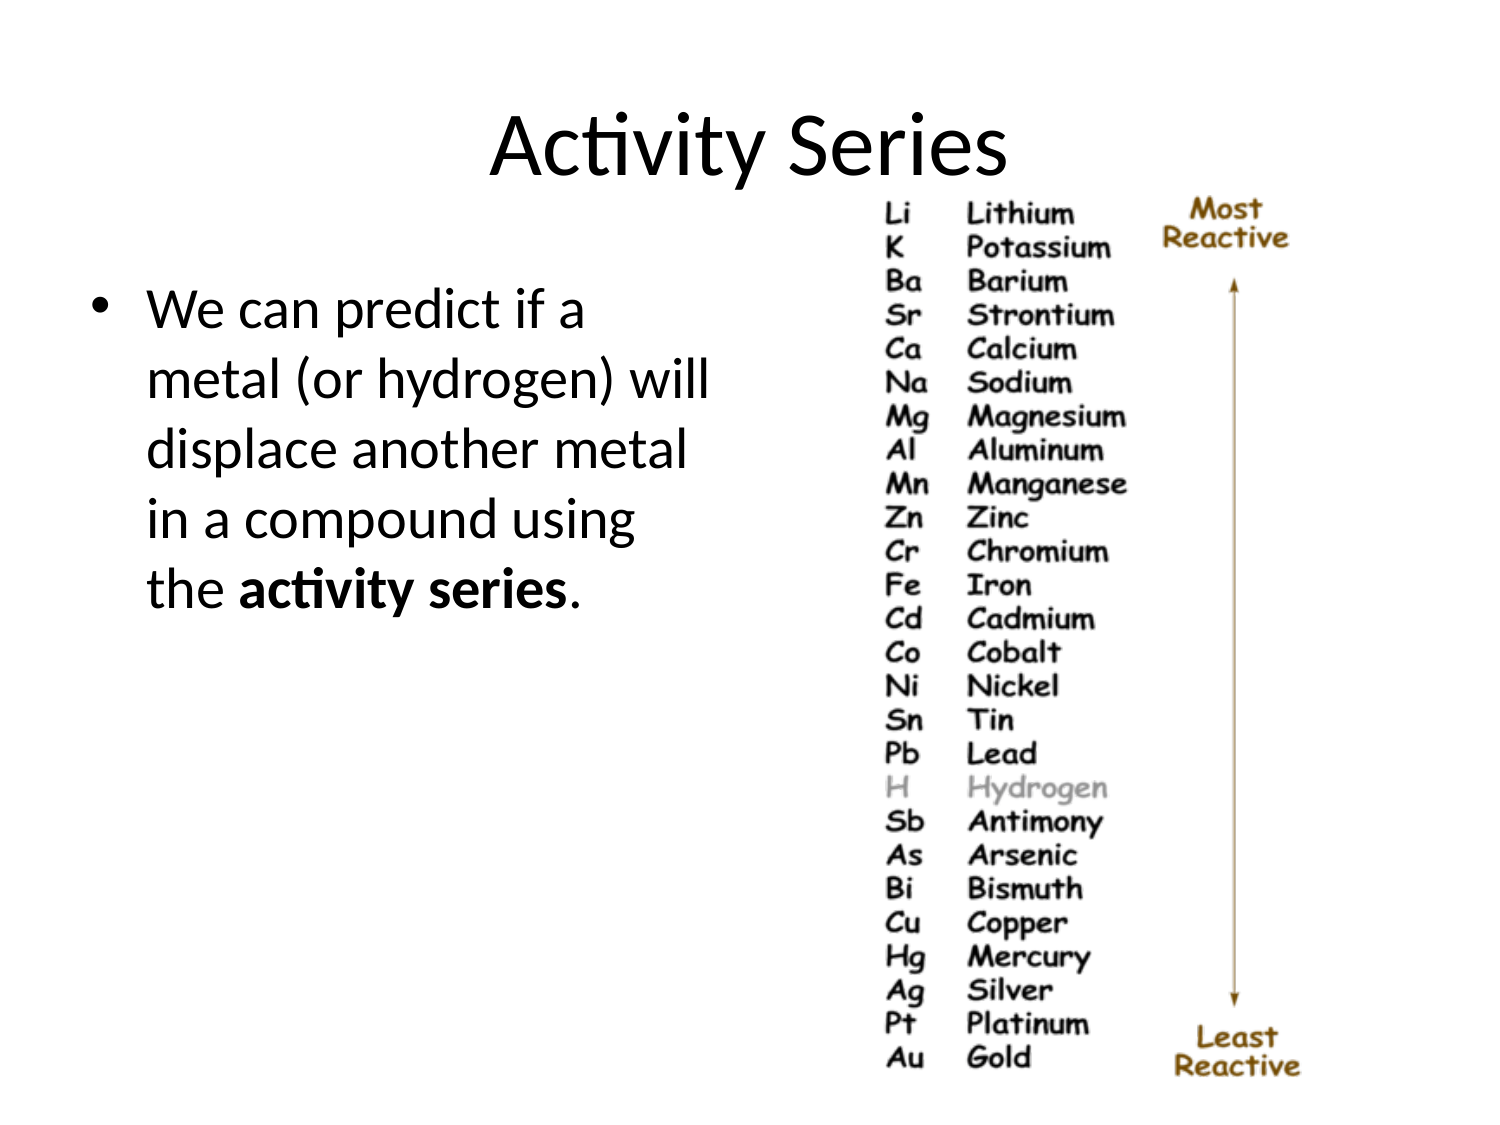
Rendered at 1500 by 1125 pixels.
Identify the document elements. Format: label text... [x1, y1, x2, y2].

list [762, 189, 1426, 1084]
title Activity Series [75, 45, 1425, 233]
list We can predict if a metal (or hydrogen) will displace another metal in a compound using the activity series. [75, 262, 738, 1005]
